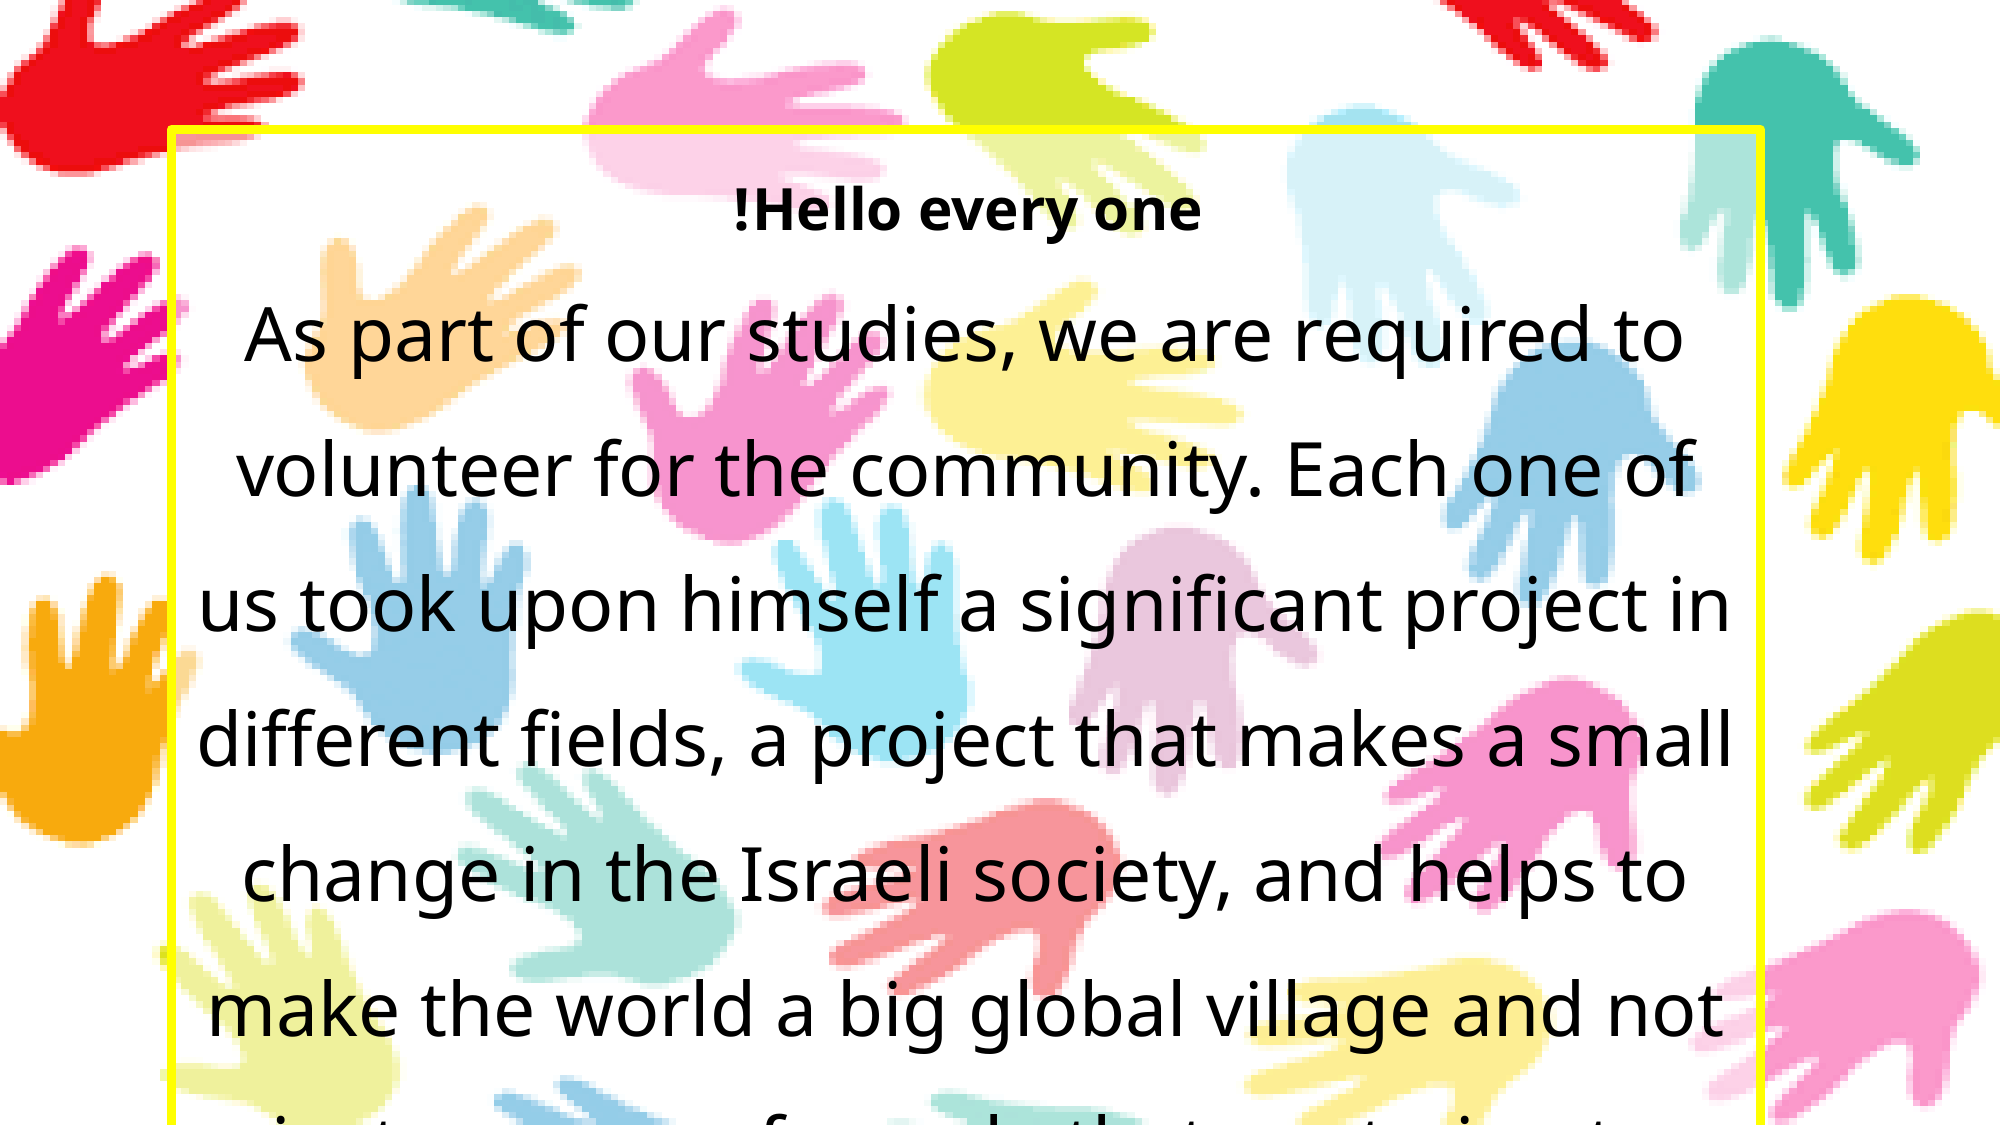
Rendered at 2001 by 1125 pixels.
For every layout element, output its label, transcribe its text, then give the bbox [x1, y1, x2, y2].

text_box Hello every one! As part of our studies, we are required to volunteer for the community. Each one of us took upon himself a significant project in different fields, a project that makes a small change in the Israeli society, and helps to make the world a big global village and not just a group of people that are trying to survive on earth. [171, 129, 1761, 1125]
picture [0, 0, 2000, 1125]
